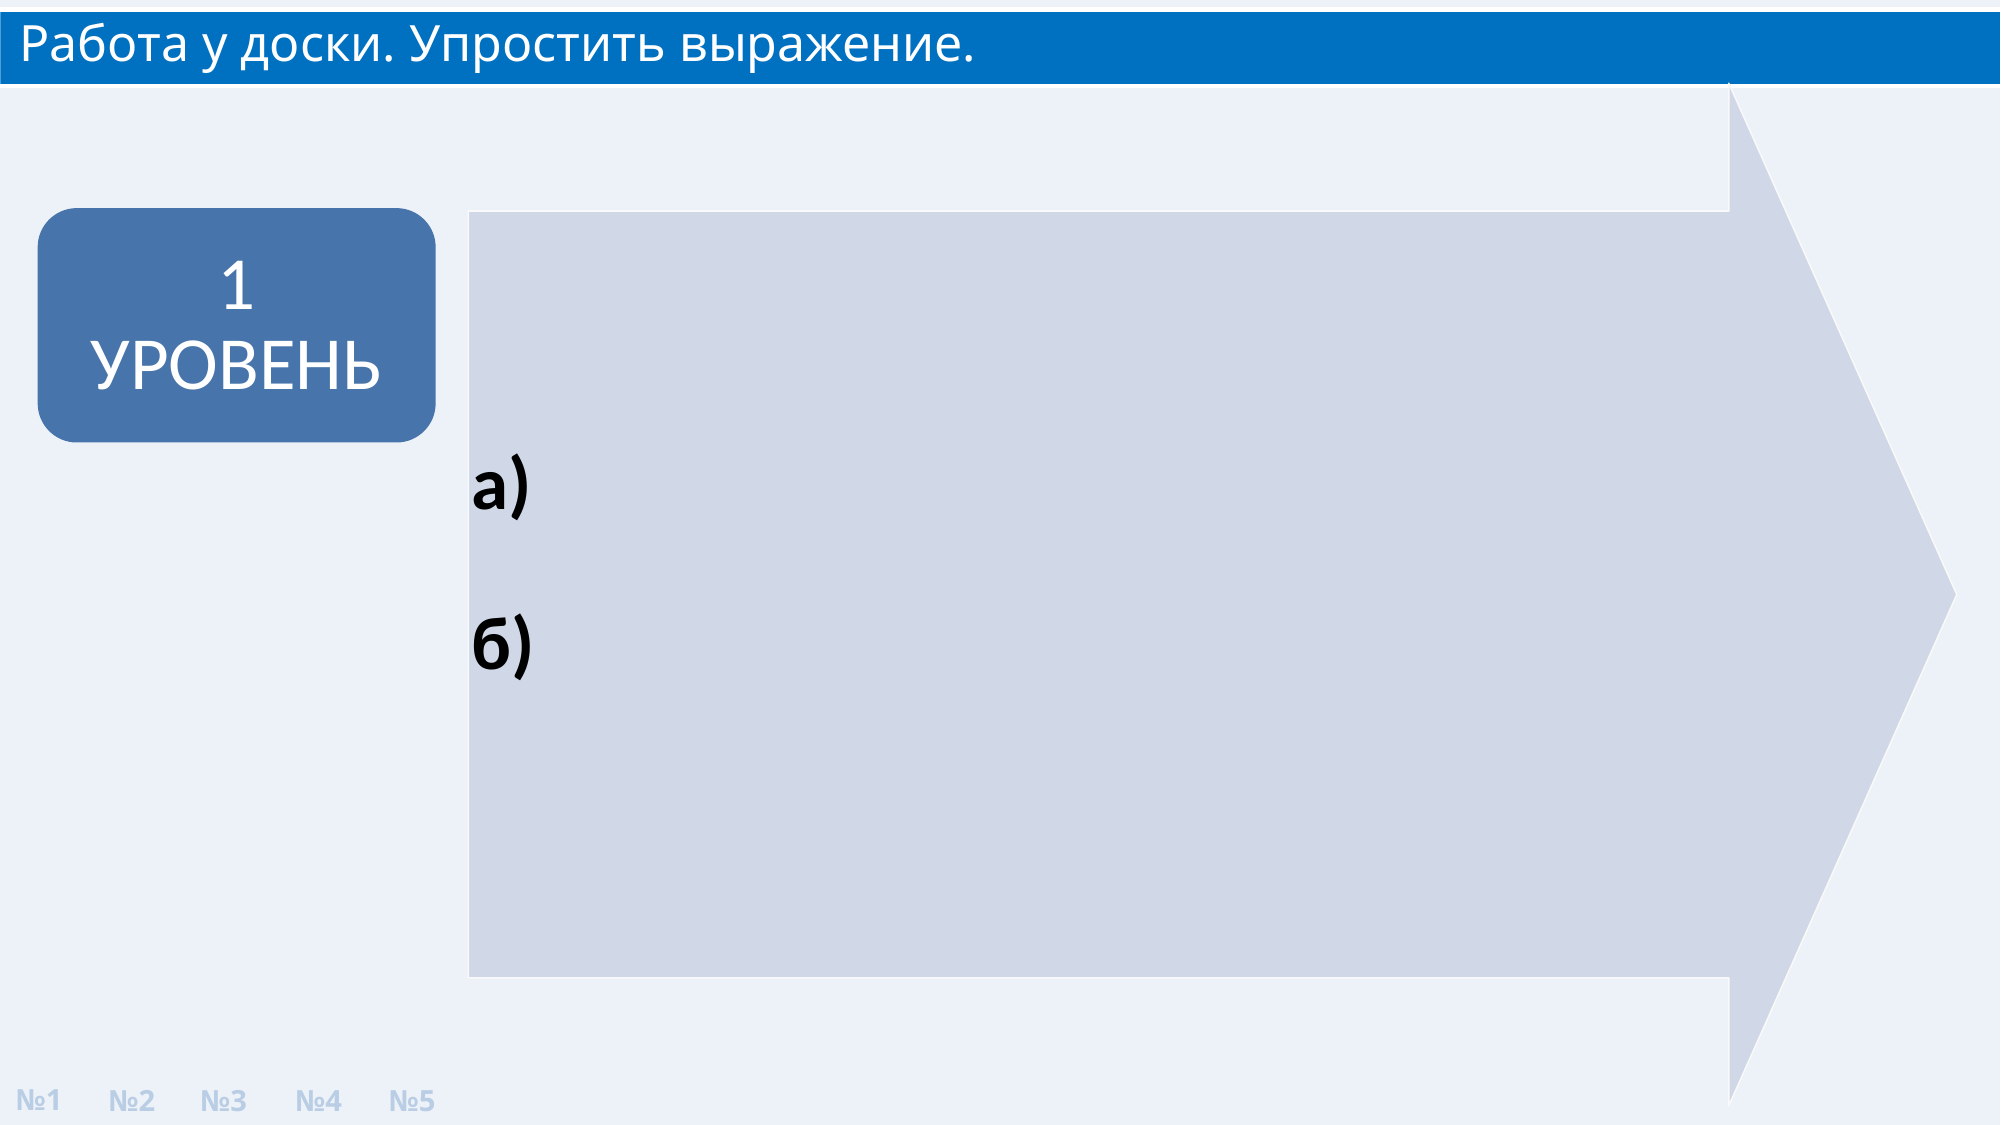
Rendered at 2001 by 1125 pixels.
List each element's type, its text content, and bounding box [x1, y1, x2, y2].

text_box №1 [1, 1073, 102, 1124]
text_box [0, 9, 2000, 87]
text_box №3 [185, 1075, 280, 1125]
text_box №5 [374, 1074, 470, 1125]
text_box №4 [280, 1074, 373, 1125]
title Работа у доски. Упростить выражение. [4, 0, 2000, 6]
text_box №2 [93, 1074, 196, 1125]
text_box 1 УРОВЕНЬ [37, 208, 436, 443]
